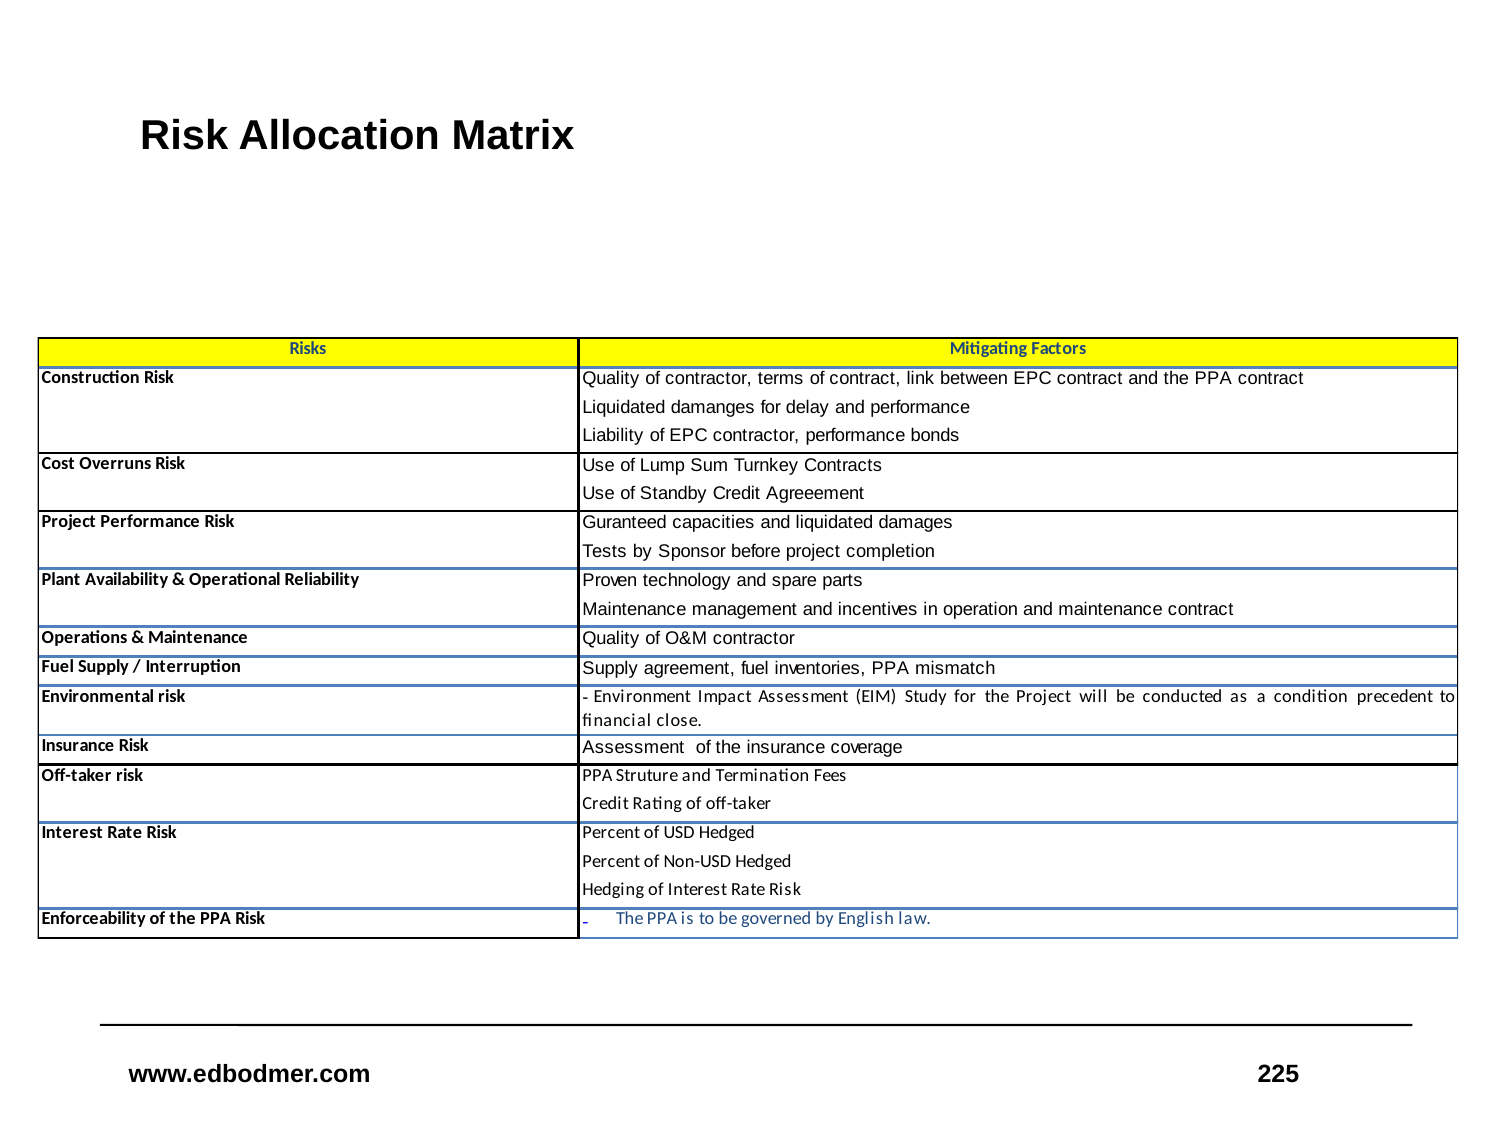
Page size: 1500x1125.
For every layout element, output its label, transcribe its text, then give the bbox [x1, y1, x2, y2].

title Risk Allocation Matrix [125, 99, 1288, 225]
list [37, 337, 1460, 940]
